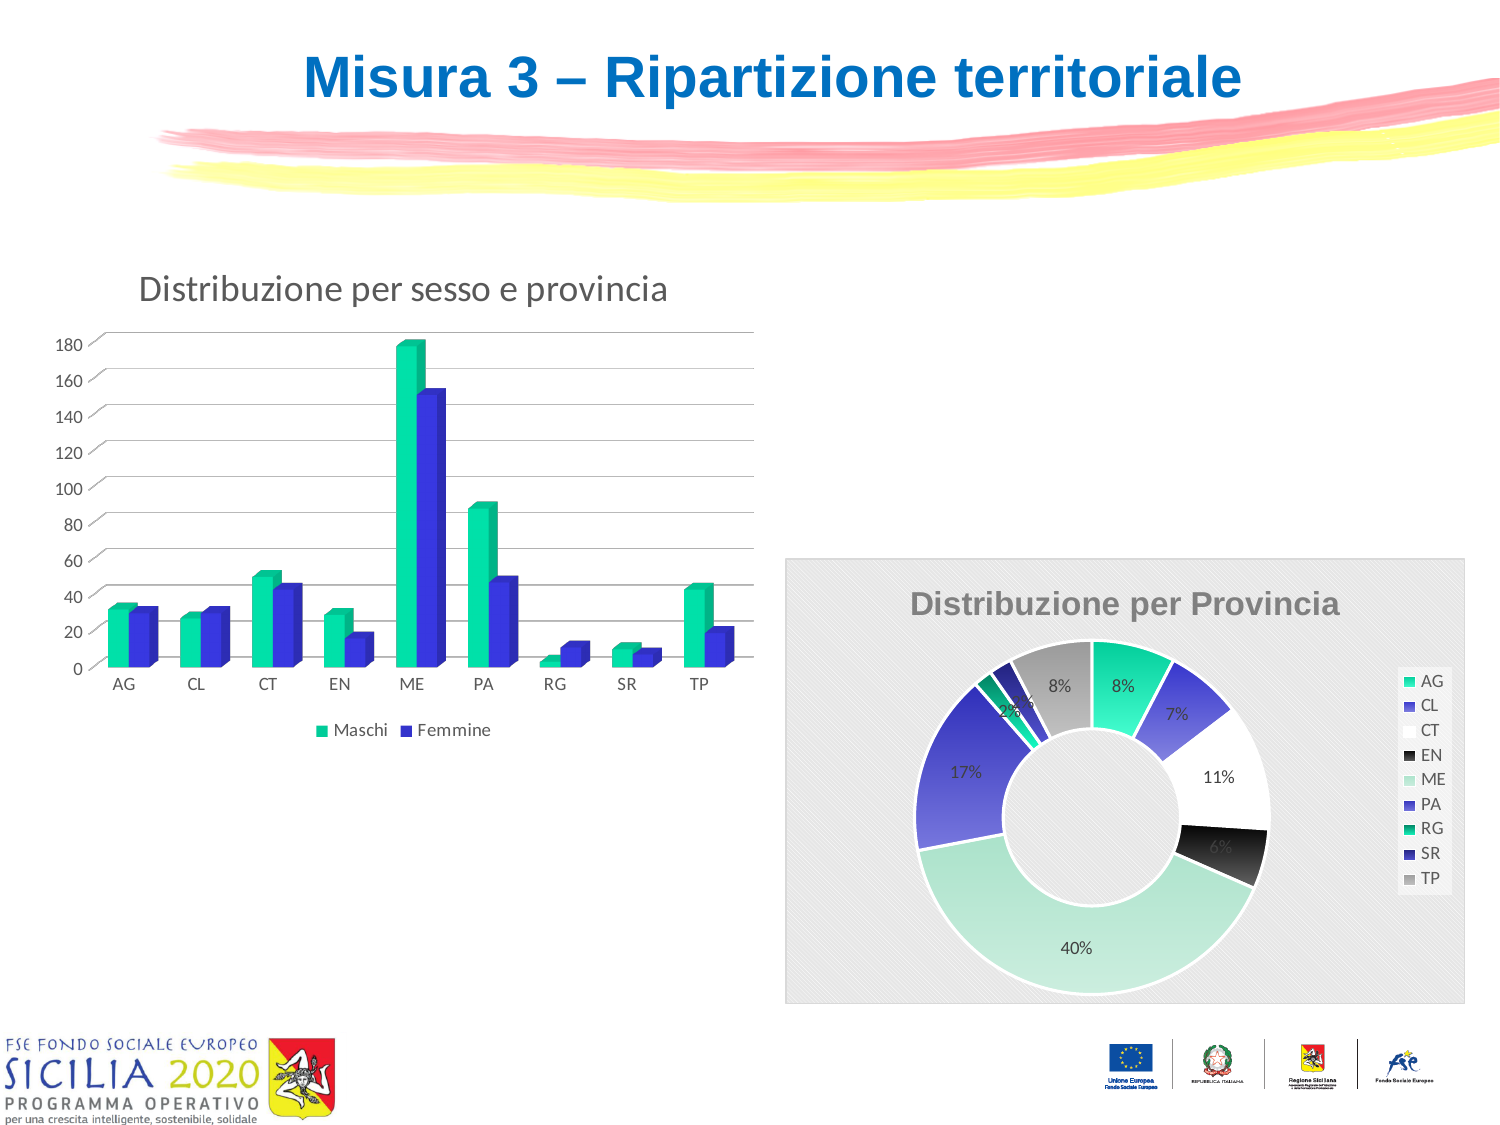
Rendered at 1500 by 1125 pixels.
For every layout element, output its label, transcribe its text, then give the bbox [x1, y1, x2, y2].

chart [785, 557, 1466, 1005]
picture [0, 1032, 347, 1125]
picture [1080, 1035, 1447, 1106]
picture [100, 78, 1500, 208]
chart [28, 244, 779, 747]
text_box Misura 3 – Ripartizione territoriale [47, 36, 1500, 118]
